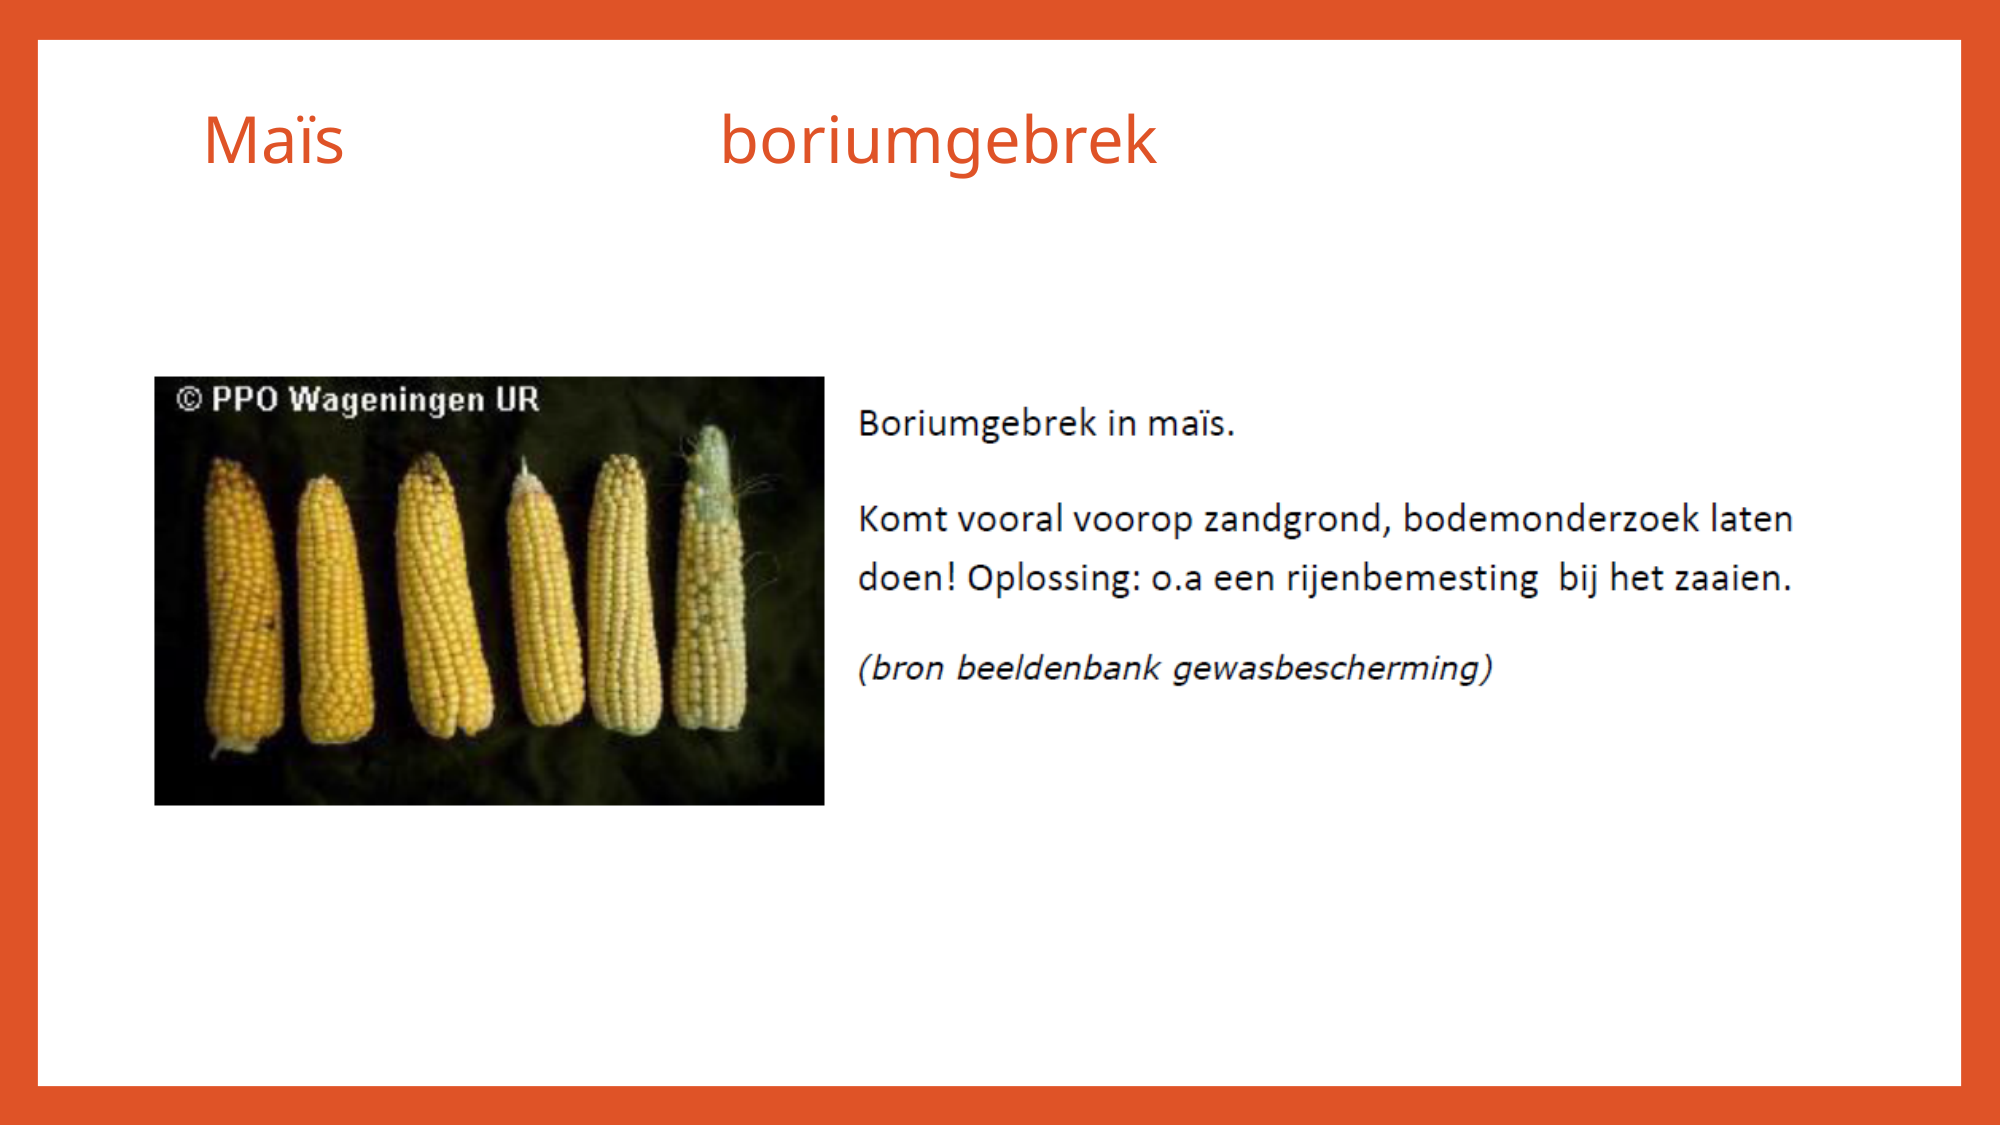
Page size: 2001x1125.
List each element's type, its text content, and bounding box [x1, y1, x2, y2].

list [98, 329, 1896, 927]
title Maïs boriumgebrek [187, 99, 1808, 186]
